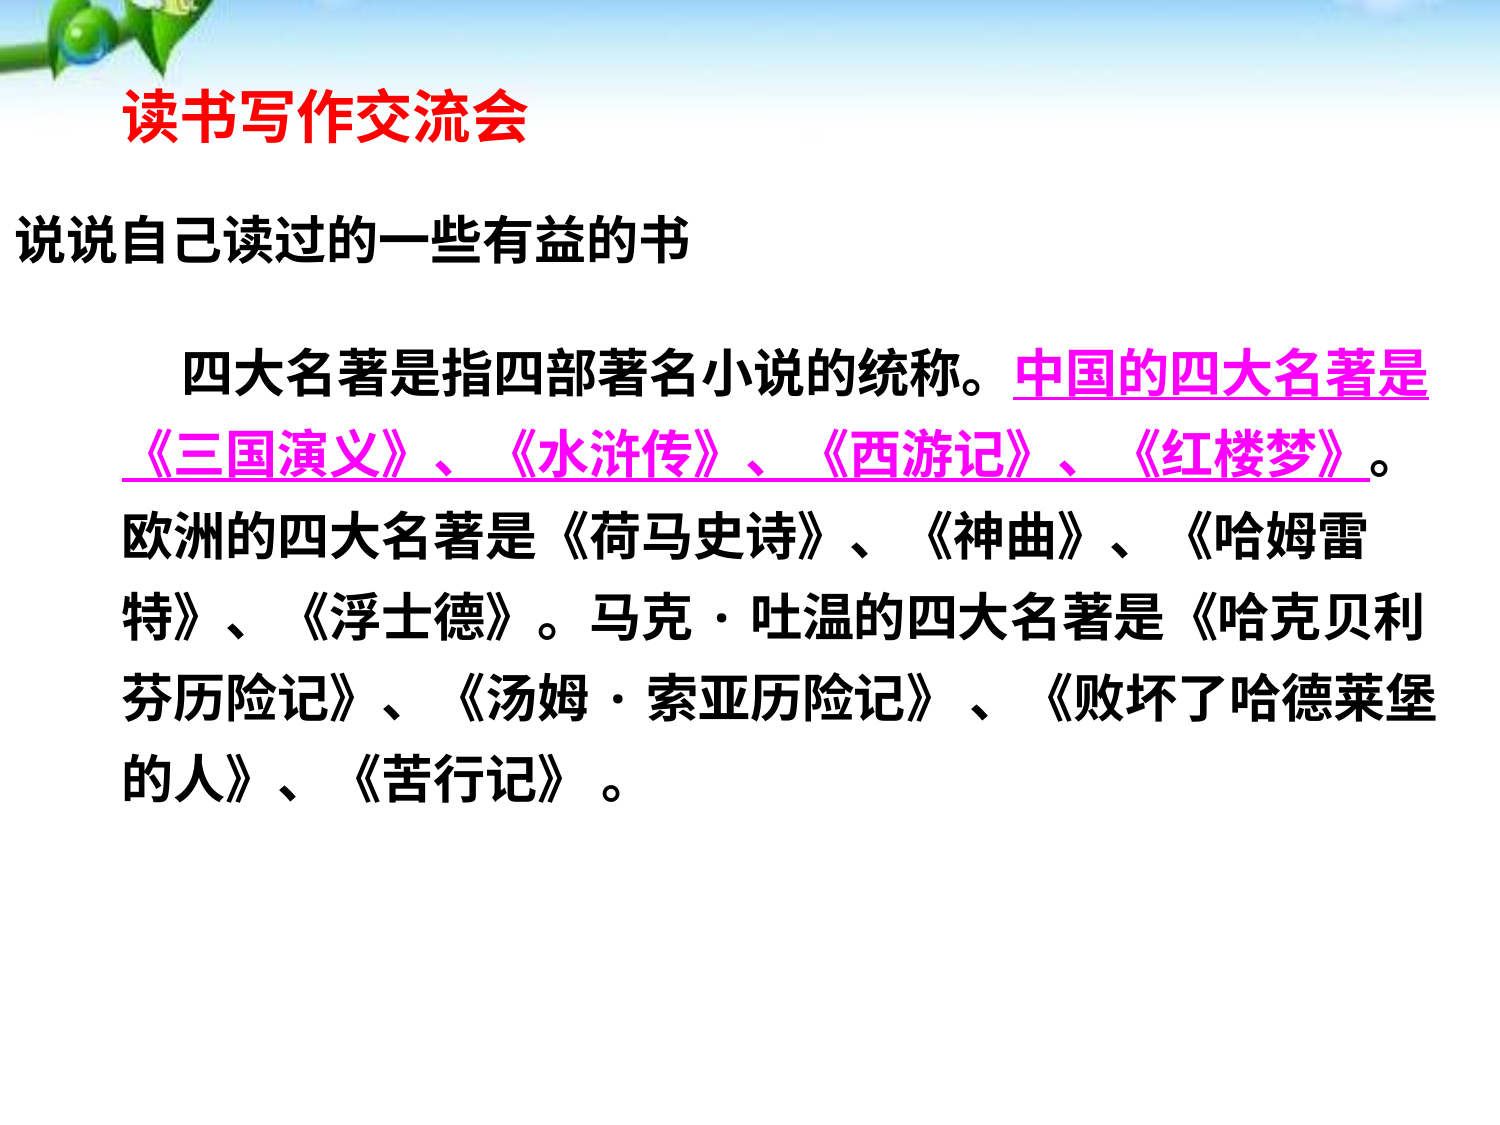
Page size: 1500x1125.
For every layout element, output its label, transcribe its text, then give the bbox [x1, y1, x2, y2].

title 说说自己读过的一些有益的书 [0, 181, 762, 385]
text_box 四大名著是指四部著名小说的统称。中国的四大名著是《三国演义》、《水浒传》、《西游记》、《红楼梦》。欧洲的四大名著是《荷马史诗》、《神曲》、《哈姆雷特》、《浮士德》。马克·吐温的四大名著是《哈克贝利芬历险记》、《汤姆·索亚历险记》 、《败坏了哈德莱堡的人》、《苦行记》 。 [107, 314, 1467, 817]
picture [0, 0, 1500, 1125]
text_box 读书写作交流会 [106, 51, 607, 158]
